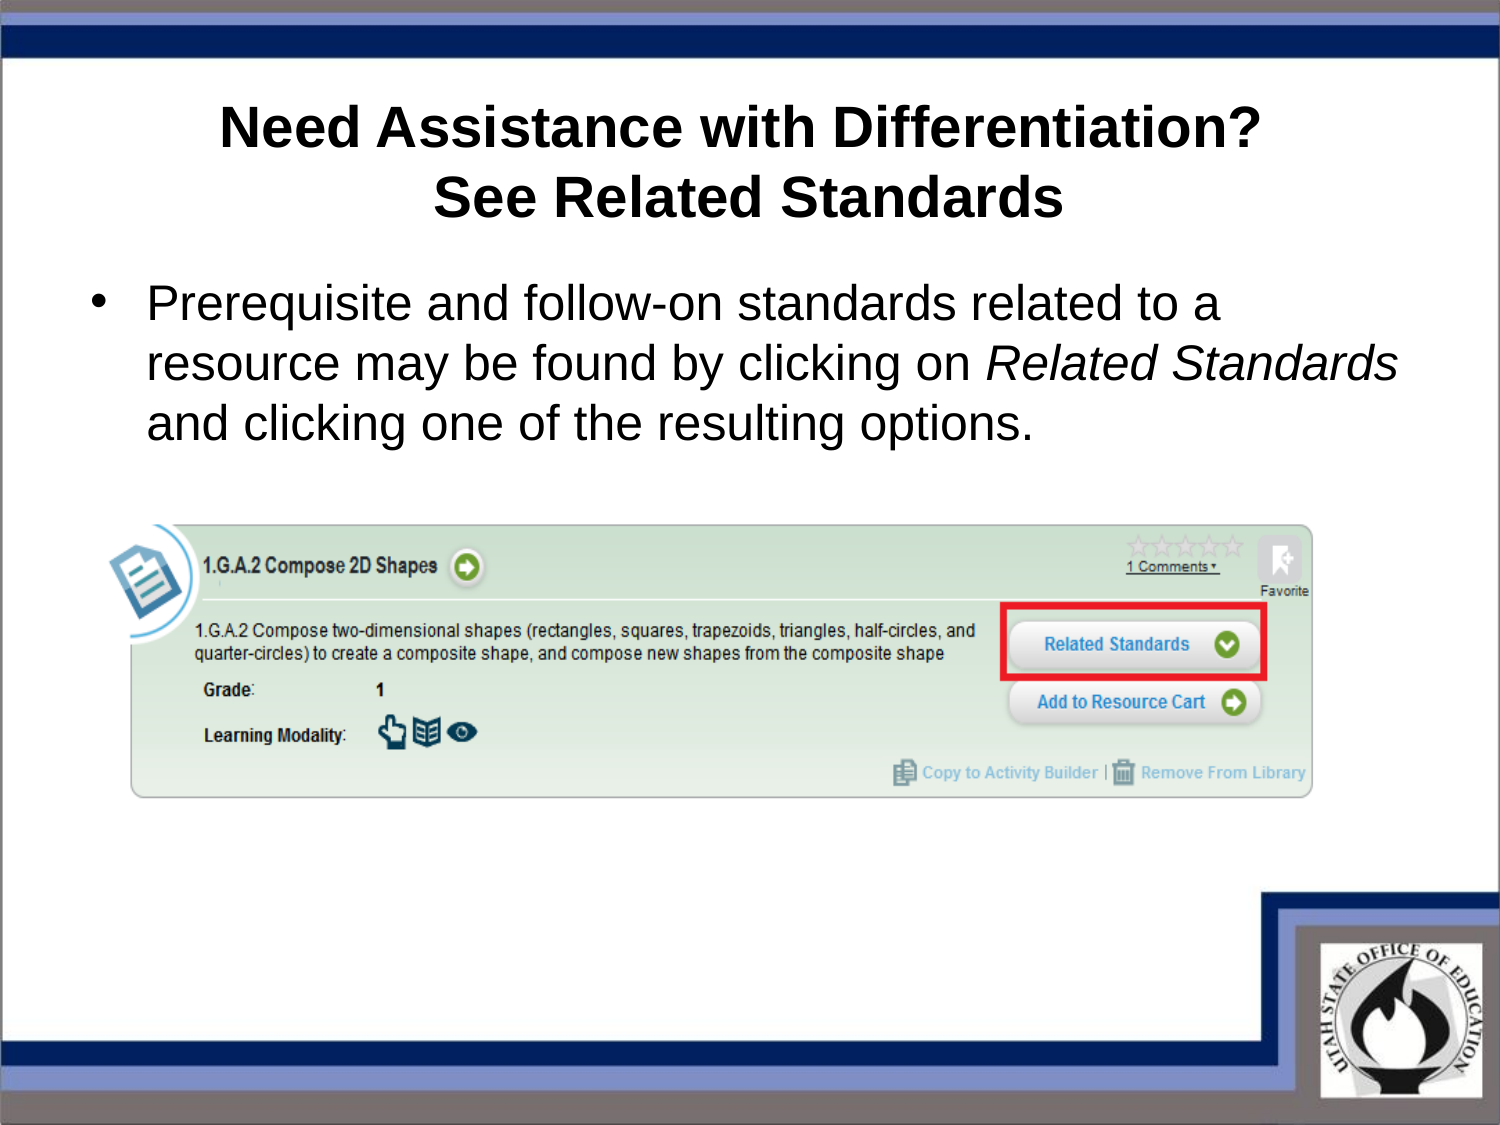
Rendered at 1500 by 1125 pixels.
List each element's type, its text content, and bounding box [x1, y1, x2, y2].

list Prerequisite and follow-on standards related to a resource may be found by clicking on Related Standards and clicking one of the resulting options. [75, 262, 1425, 888]
picture [0, 0, 1500, 1125]
title Need Assistance with Differentiation? See Related Standards [103, 99, 1397, 218]
